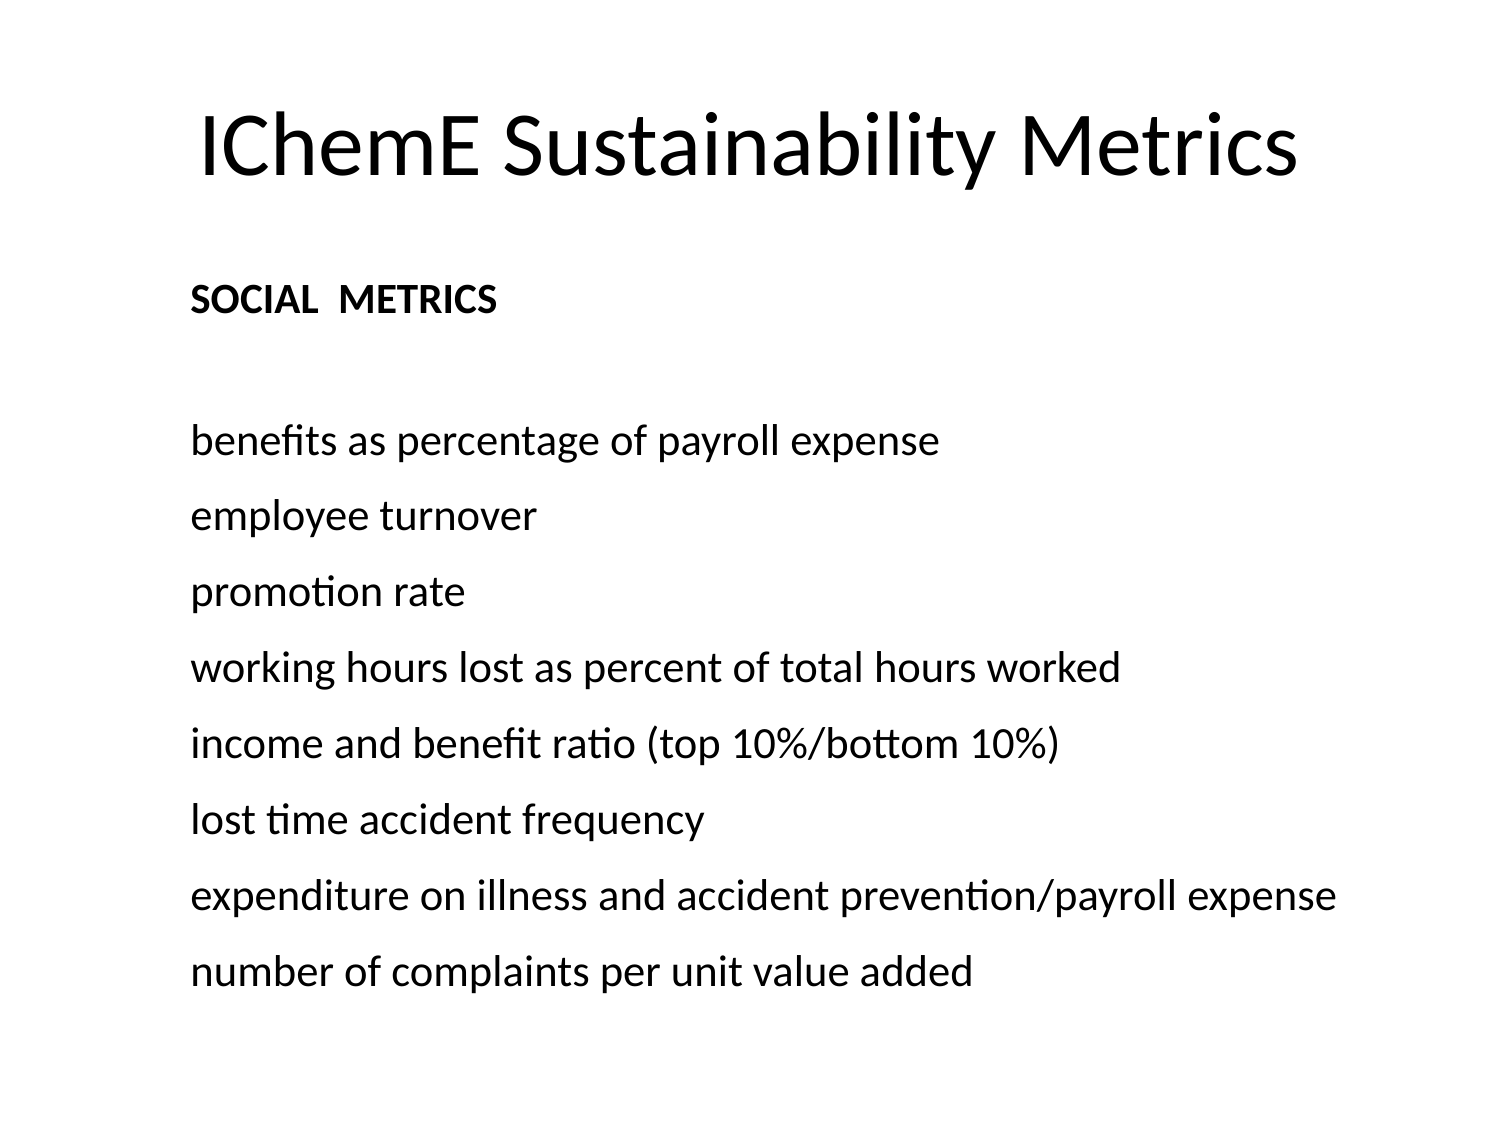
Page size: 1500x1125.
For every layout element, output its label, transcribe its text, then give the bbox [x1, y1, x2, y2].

title IChemE Sustainability Metrics [75, 45, 1425, 233]
list SOCIAL METRICS benefits as percentage of payroll expense employee turnover promotion rate working hours lost as percent of total hours worked income and benefit ratio (top 10%/bottom 10%) lost time accident frequency expenditure on illness and accident prevention/payroll expense number of complaints per unit value added [75, 262, 1463, 1005]
